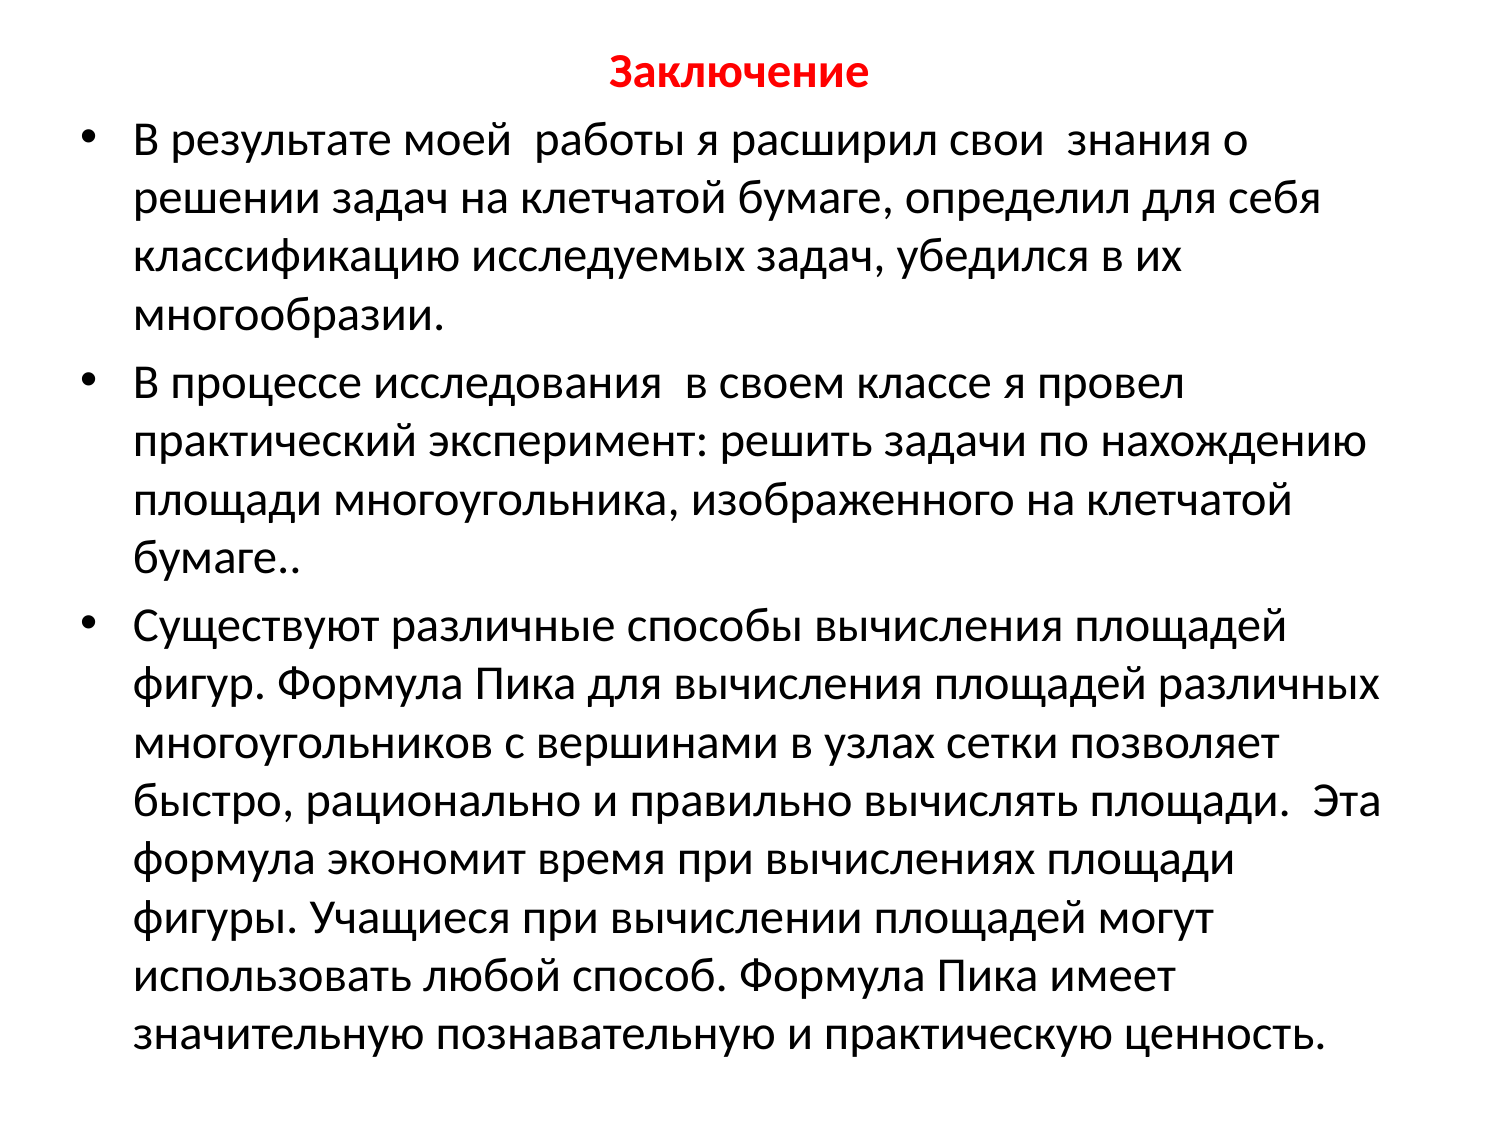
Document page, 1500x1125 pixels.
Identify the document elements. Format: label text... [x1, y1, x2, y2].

list Заключение В результате моей работы я расширил свои знания о решении задач на клетчатой бумаге, определил для себя классификацию исследуемых задач, убедился в их многообразии. В процессе исследования в своем классе я провел практический эксперимент: решить задачи по нахождению площади многоугольника, изображенного на клетчатой бумаге.. Существуют различные способы вычисления площадей фигур. Формула Пика для вычисления площадей различных многоугольников с вершинами в узлах сетки позволяет быстро, рационально и правильно вычислять площади. Эта формула экономит время при вычислениях площади фигуры. Учащиеся при вычислении площадей могут использовать любой способ. Формула Пика имеет значительную познавательную и практическую ценность. [64, 42, 1425, 1083]
